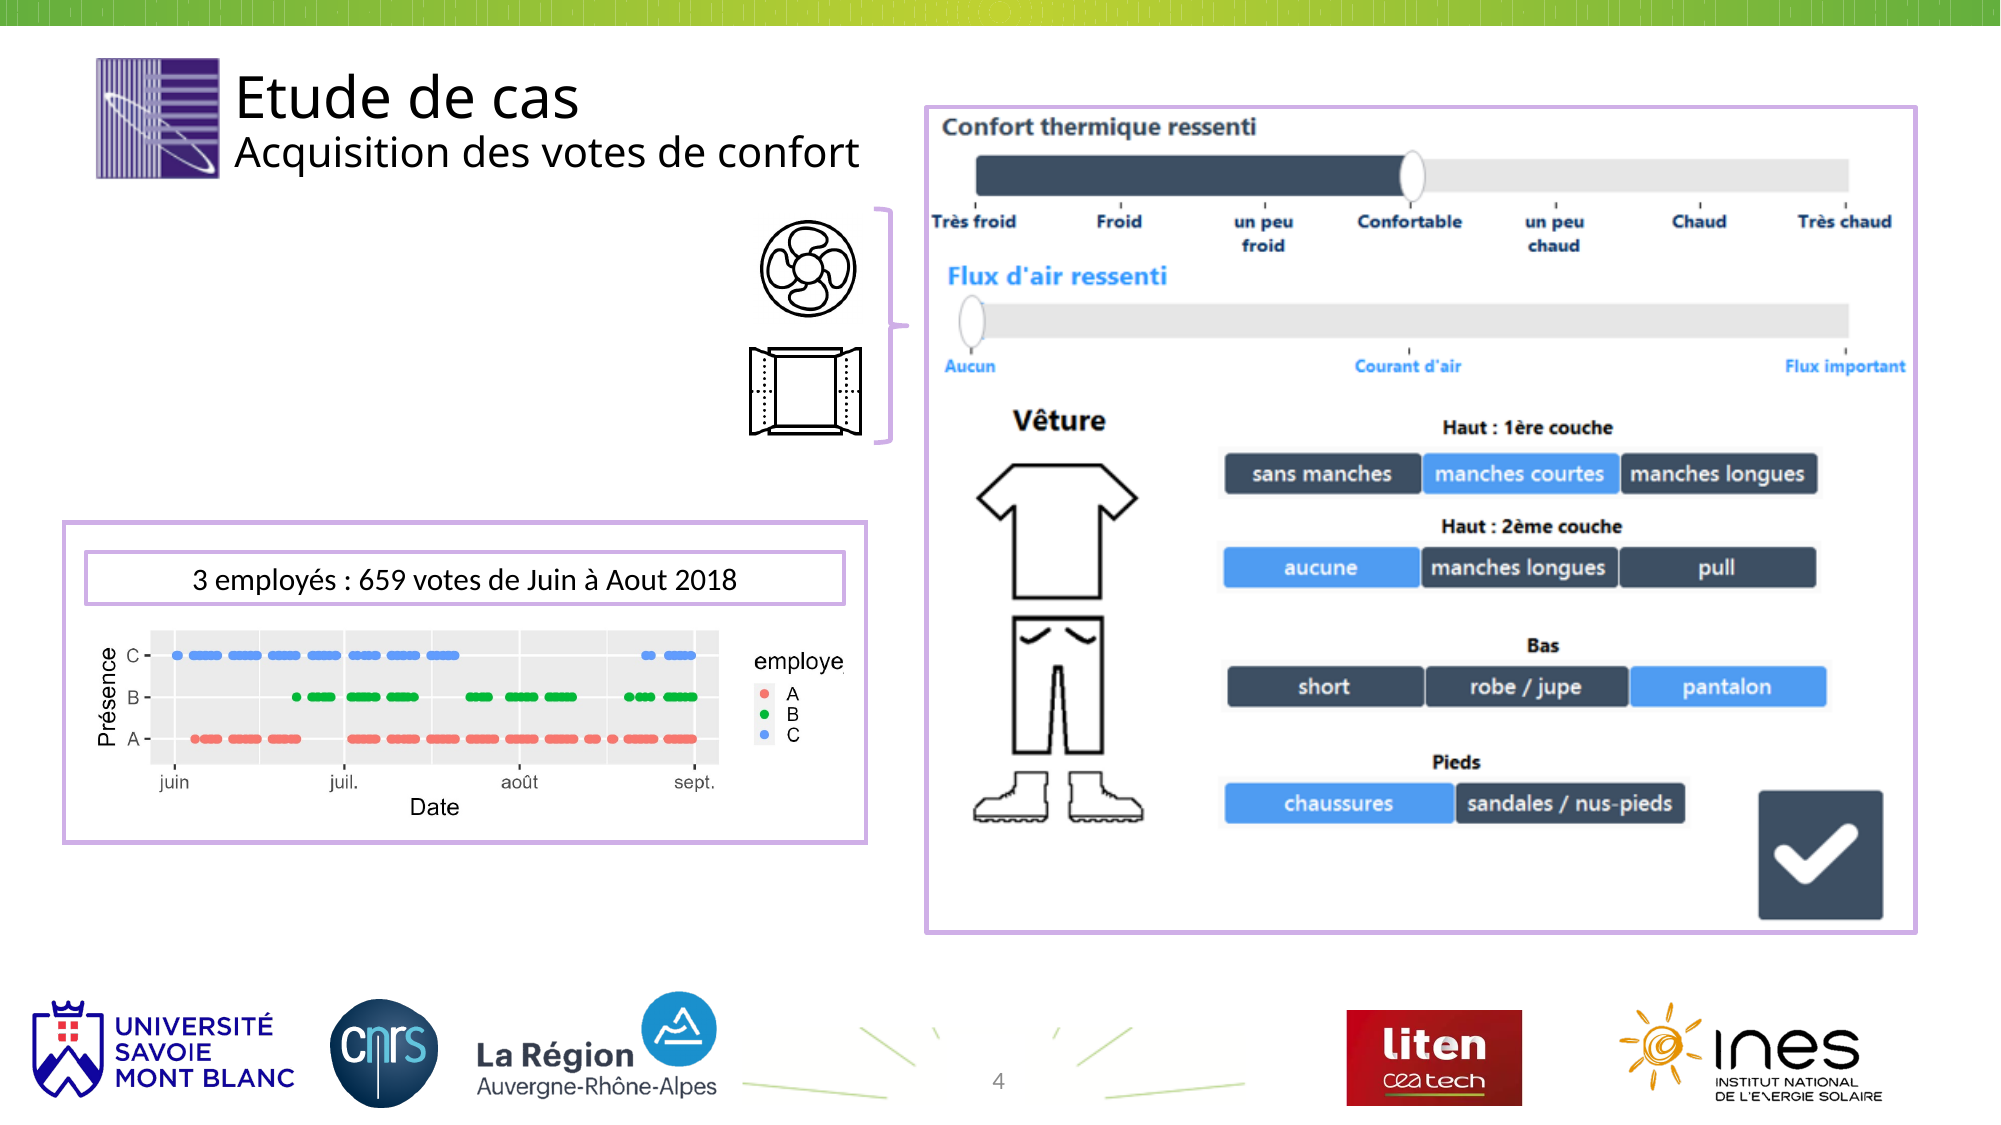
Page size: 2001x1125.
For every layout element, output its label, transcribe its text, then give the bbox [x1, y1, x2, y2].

picture [476, 989, 1264, 1105]
picture [742, 328, 868, 454]
picture [929, 109, 1913, 931]
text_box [63, 522, 867, 843]
picture [1610, 994, 1891, 1109]
picture [330, 999, 438, 1108]
text_box [873, 208, 907, 443]
picture [19, 989, 307, 1118]
title Etude de cas Acquisition des votes de confort [219, 53, 1514, 192]
picture [95, 58, 219, 180]
picture [753, 213, 863, 324]
slide_number 4 [955, 1049, 1042, 1110]
picture [1344, 1010, 1525, 1106]
